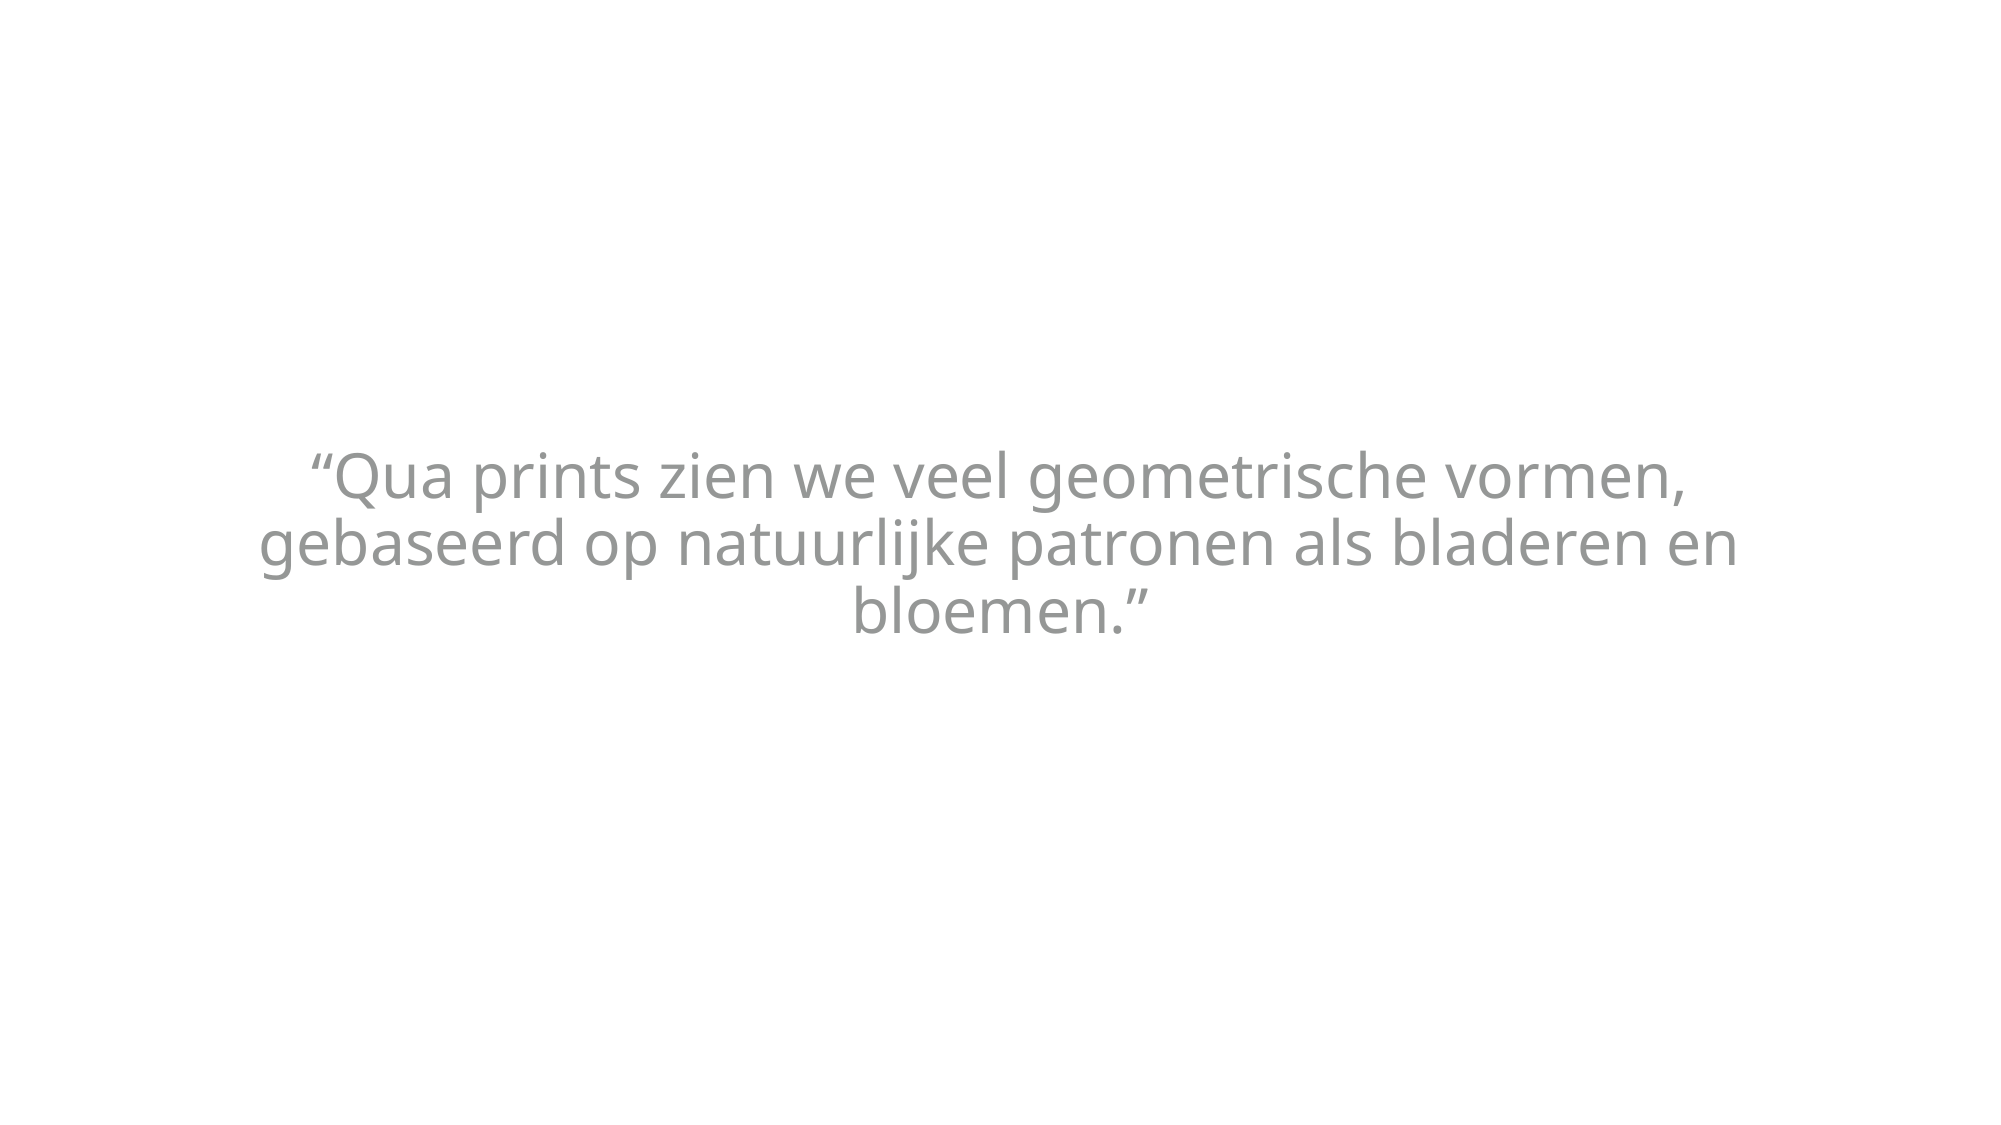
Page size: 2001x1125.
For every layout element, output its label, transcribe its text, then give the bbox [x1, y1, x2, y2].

title “Qua prints zien we veel geometrische vormen, gebaseerd op natuurlijke patronen als bladeren en bloemen.” [137, 436, 1863, 655]
